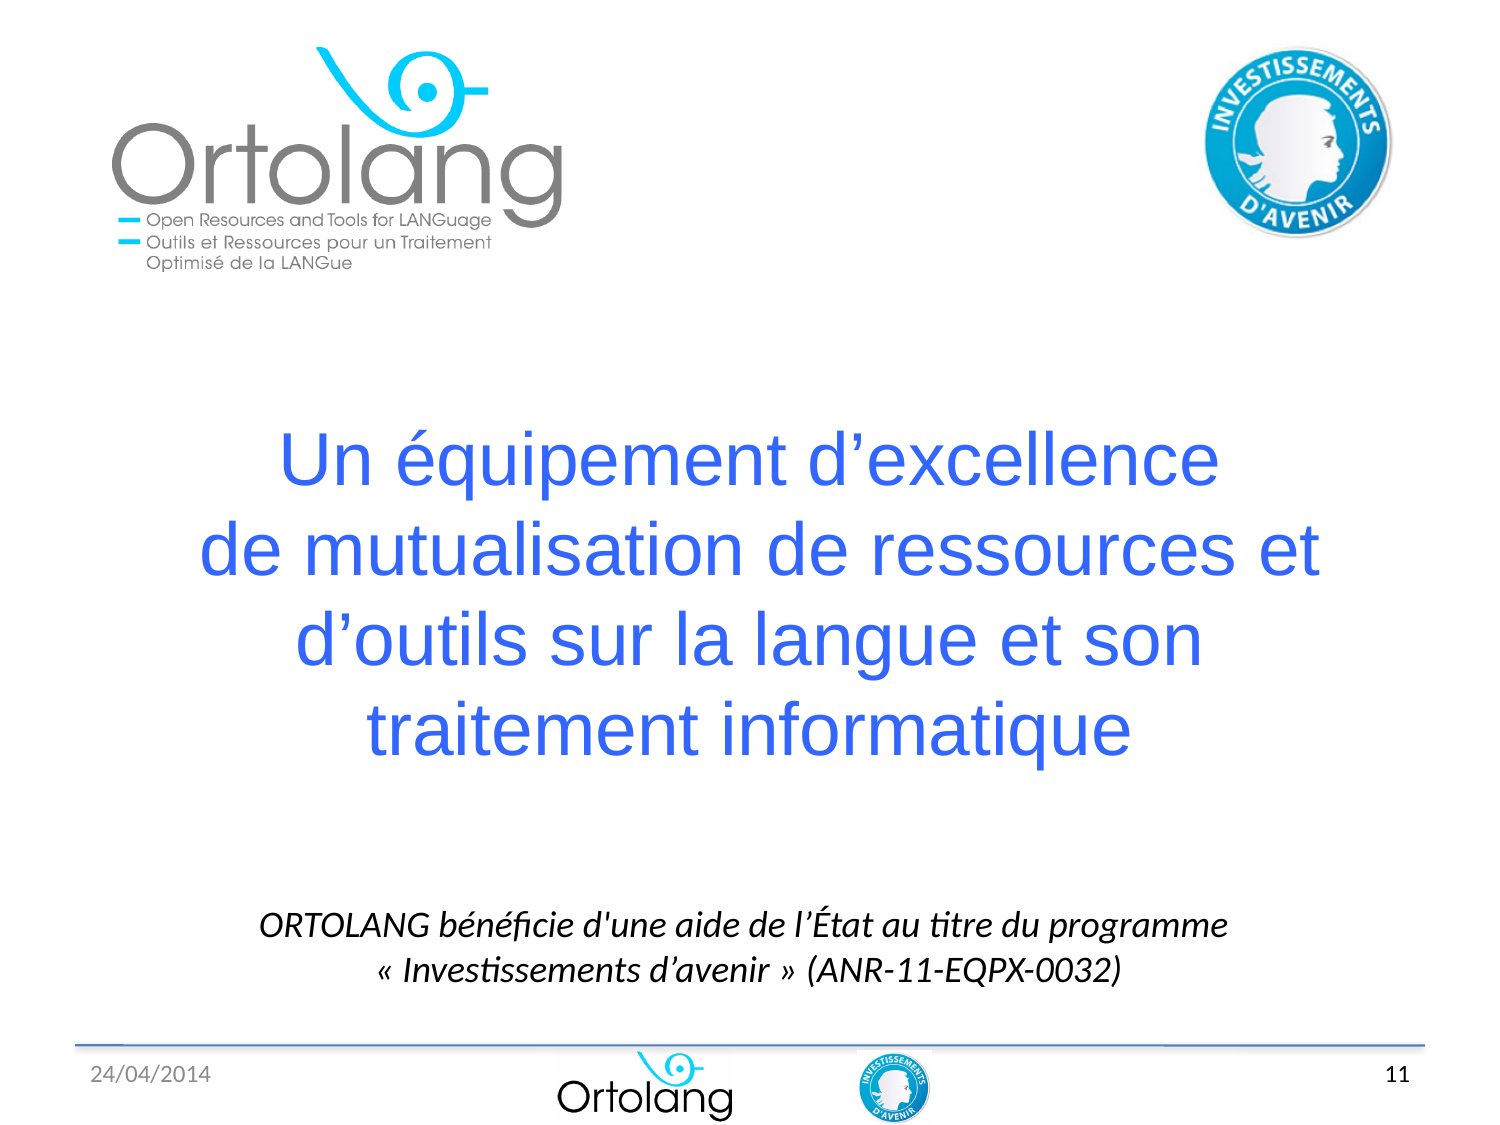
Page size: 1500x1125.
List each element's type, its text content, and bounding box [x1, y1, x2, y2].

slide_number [75, 1042, 425, 1103]
slide_number 11 [1074, 1042, 1425, 1103]
picture [555, 1050, 733, 1122]
picture [1199, 41, 1399, 243]
text_box ORTOLANG bénéficie d'une aide de l’État au titre du programme « Investissements d’avenir » (ANR-11-EQPX-0032) [72, 892, 1425, 998]
picture [857, 1050, 932, 1125]
picture [112, 47, 563, 274]
title Un équipement d’excellence de mutualisation de ressources et d’outils sur la langue et son traitement informatique [112, 357, 1388, 823]
